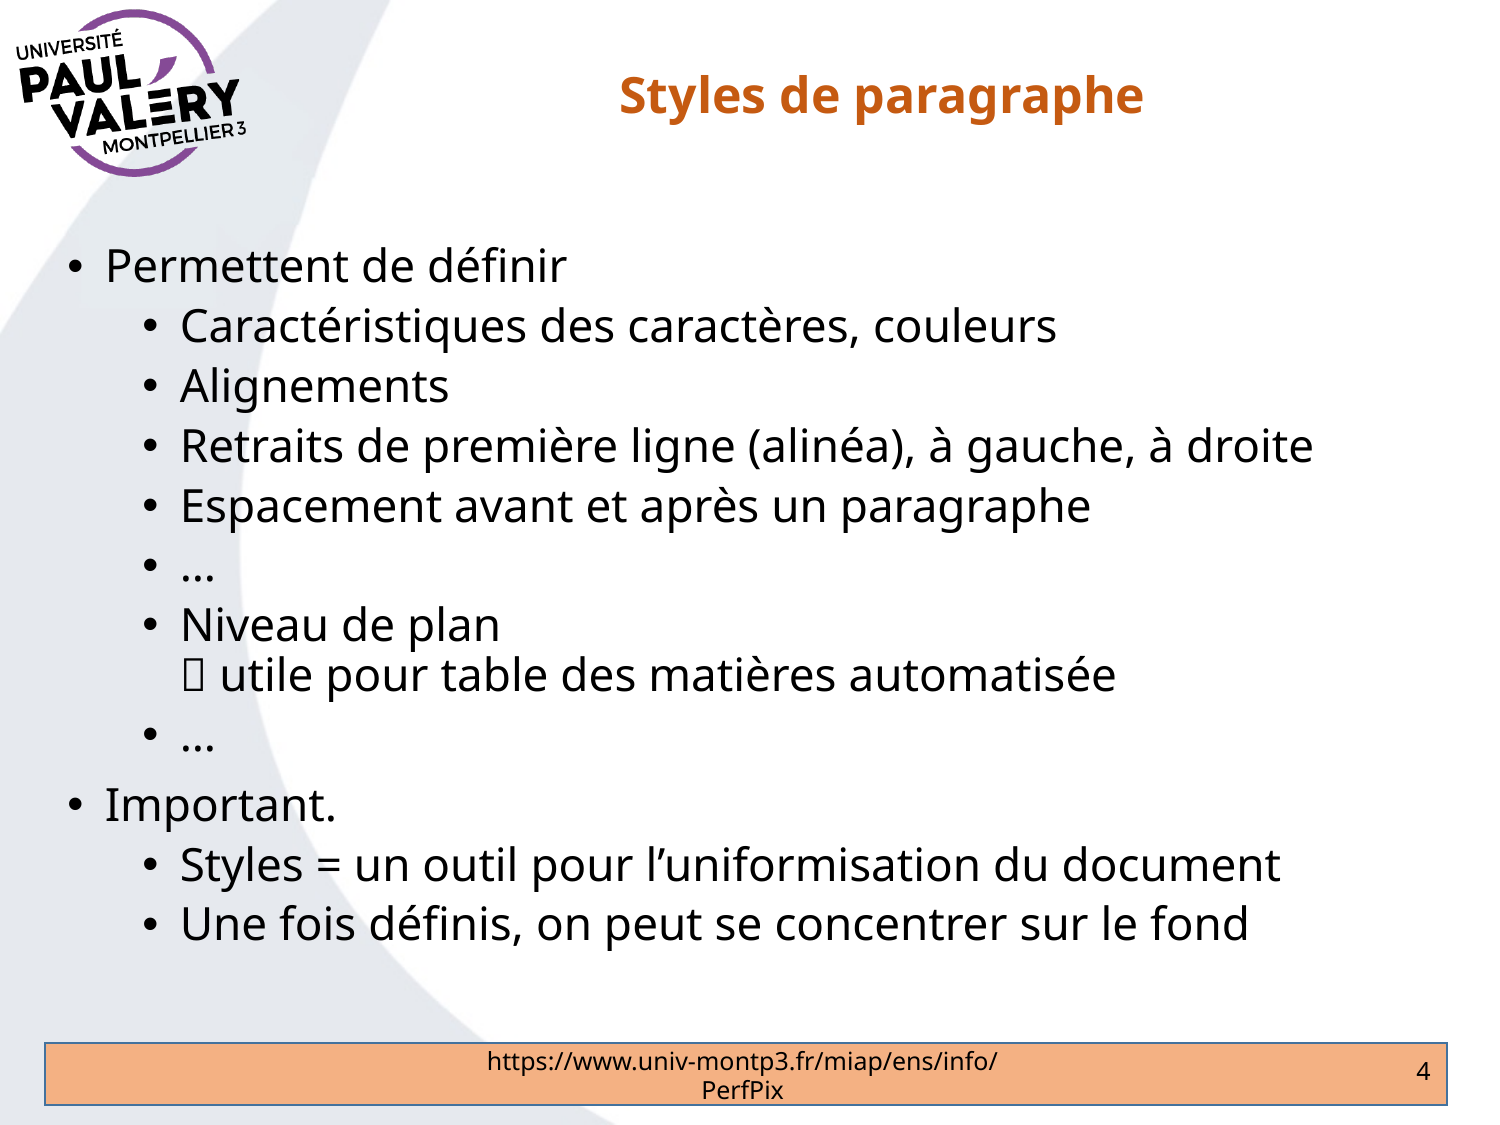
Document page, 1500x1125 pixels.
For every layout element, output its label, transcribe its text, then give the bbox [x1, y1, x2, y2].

list Permettent de définir Caractéristiques des caractères, couleurs Alignements Retraits de première ligne (alinéa), à gauche, à droite Espacement avant et après un paragraphe … Niveau de plan  utile pour table des matières automatisée … Important. Styles = un outil pour l’uniformisation du document Une fois définis, on peut se concentrer sur le fond [52, 235, 1446, 1001]
slide_number 4 [1107, 1042, 1446, 1103]
title Styles de paragraphe [319, 28, 1446, 168]
picture [0, 0, 1500, 1125]
